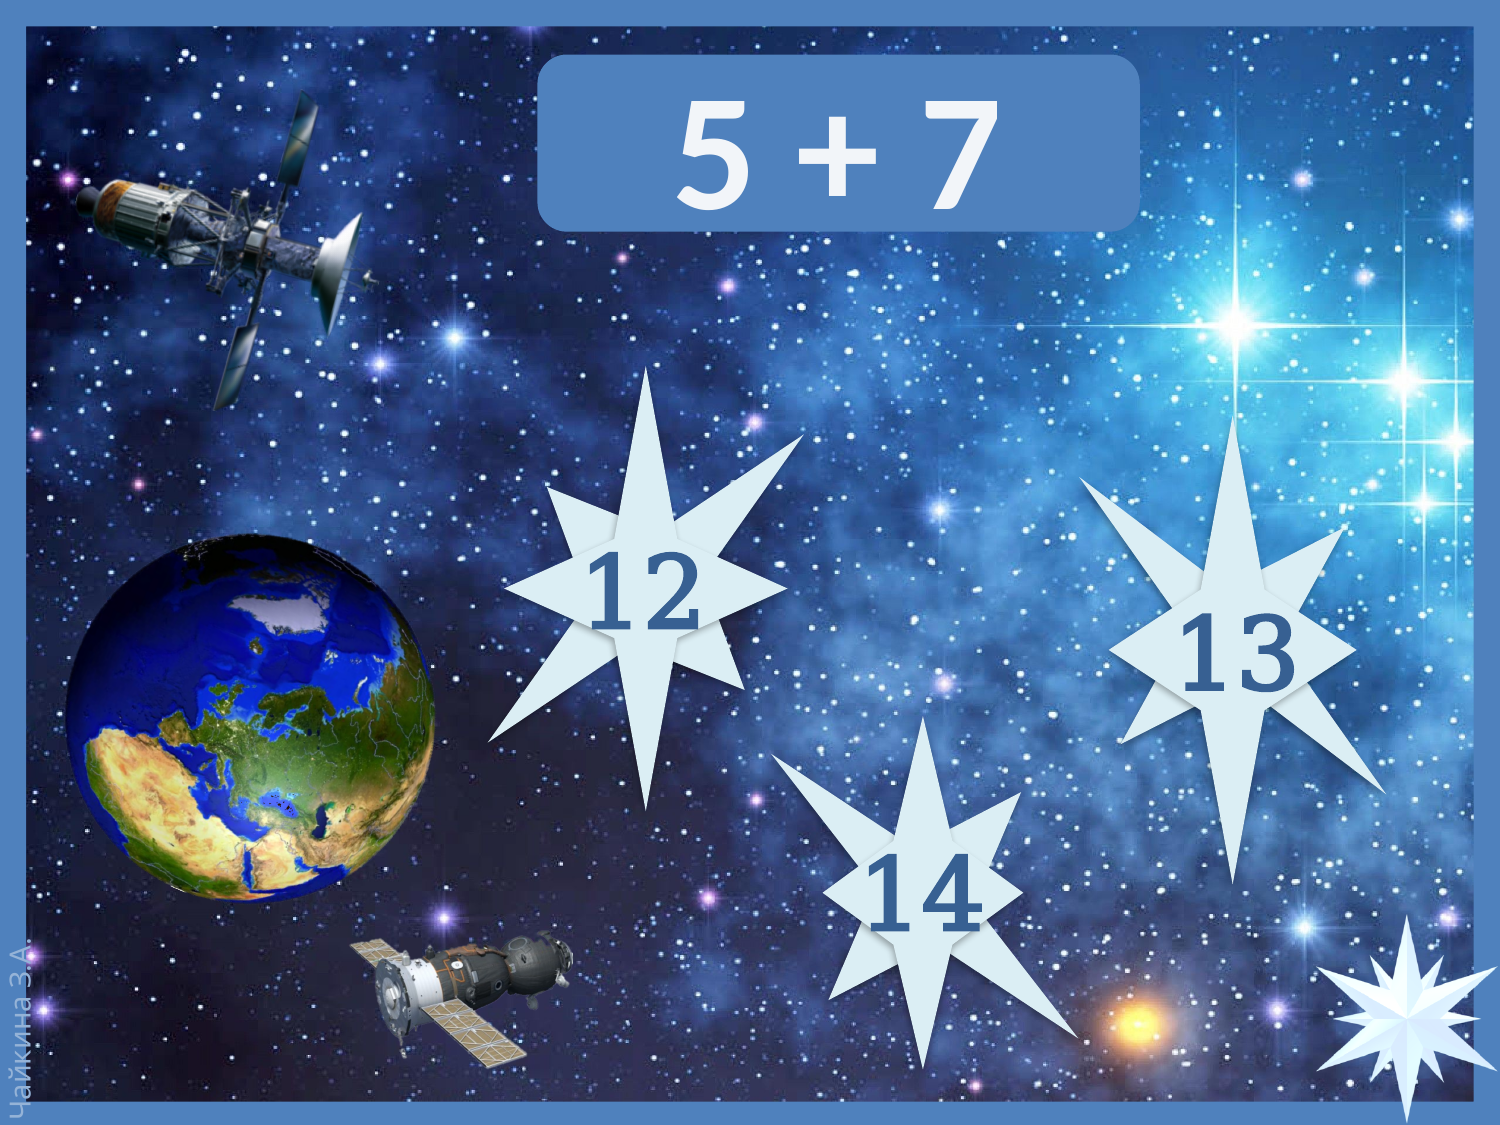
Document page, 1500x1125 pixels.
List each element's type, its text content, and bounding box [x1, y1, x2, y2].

picture [1, 27, 1499, 1125]
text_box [424, 365, 867, 812]
text_box 5 + 7 [535, 52, 1142, 234]
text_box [1076, 414, 1389, 885]
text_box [715, 715, 1135, 1070]
